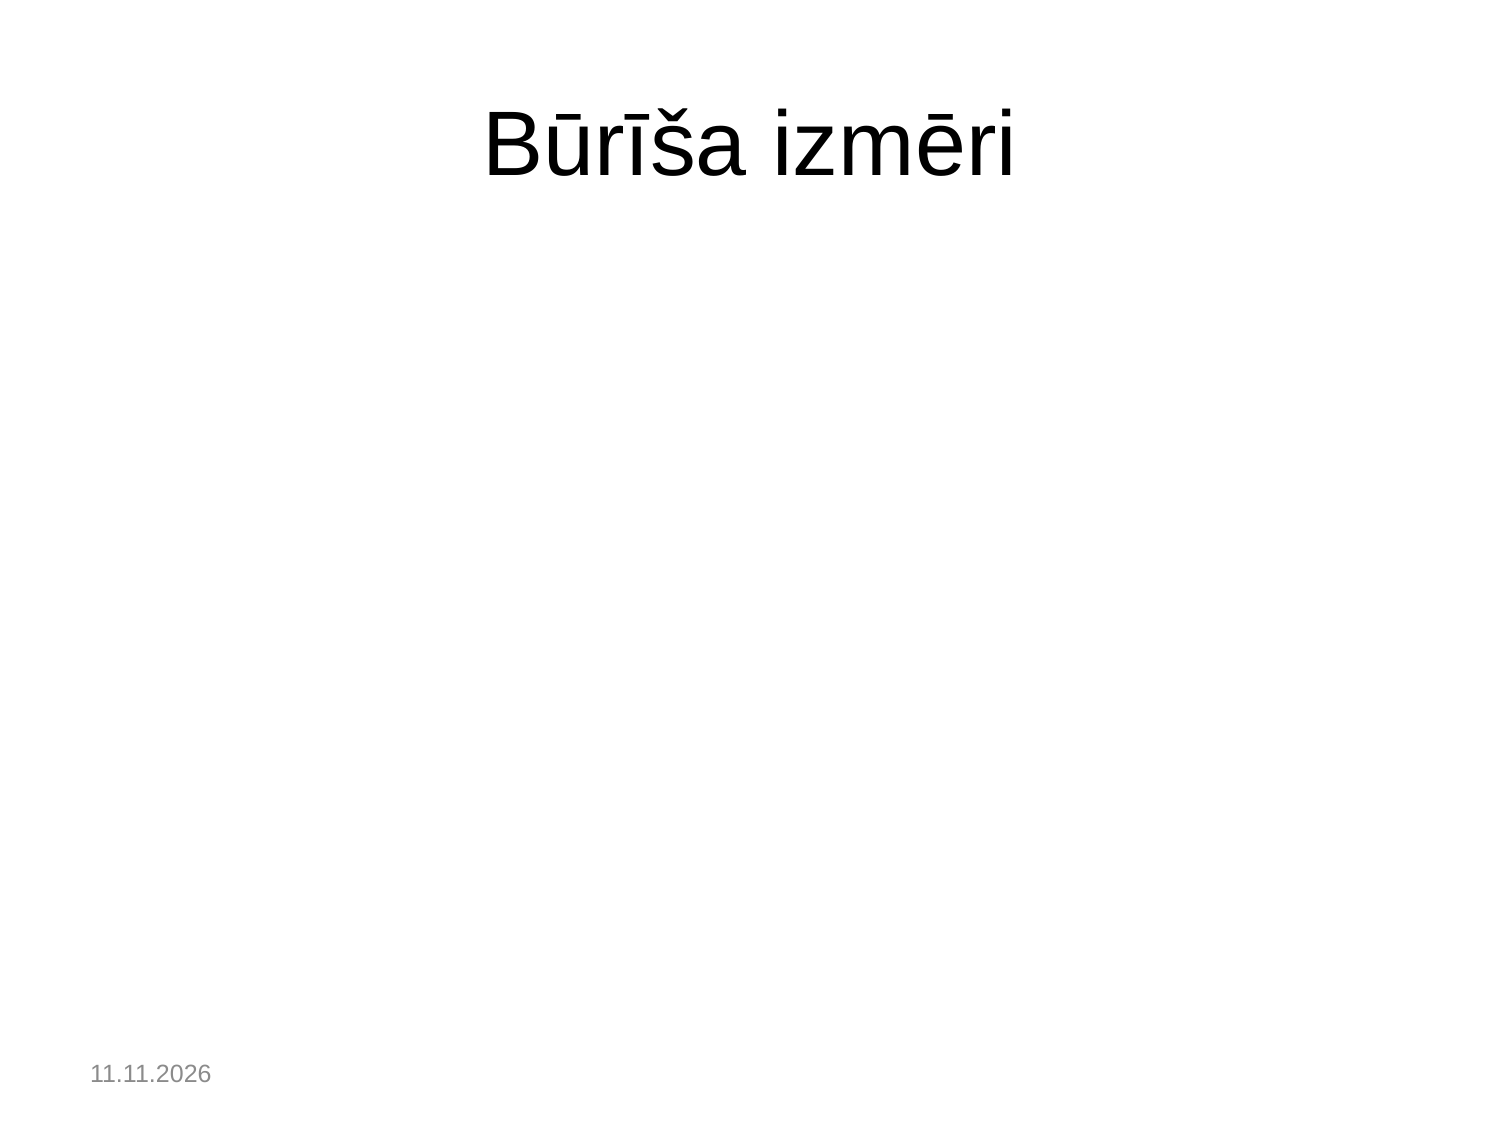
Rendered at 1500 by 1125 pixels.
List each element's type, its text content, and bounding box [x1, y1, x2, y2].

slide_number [75, 1042, 425, 1103]
title Būrīša izmēri [74, 44, 1426, 233]
